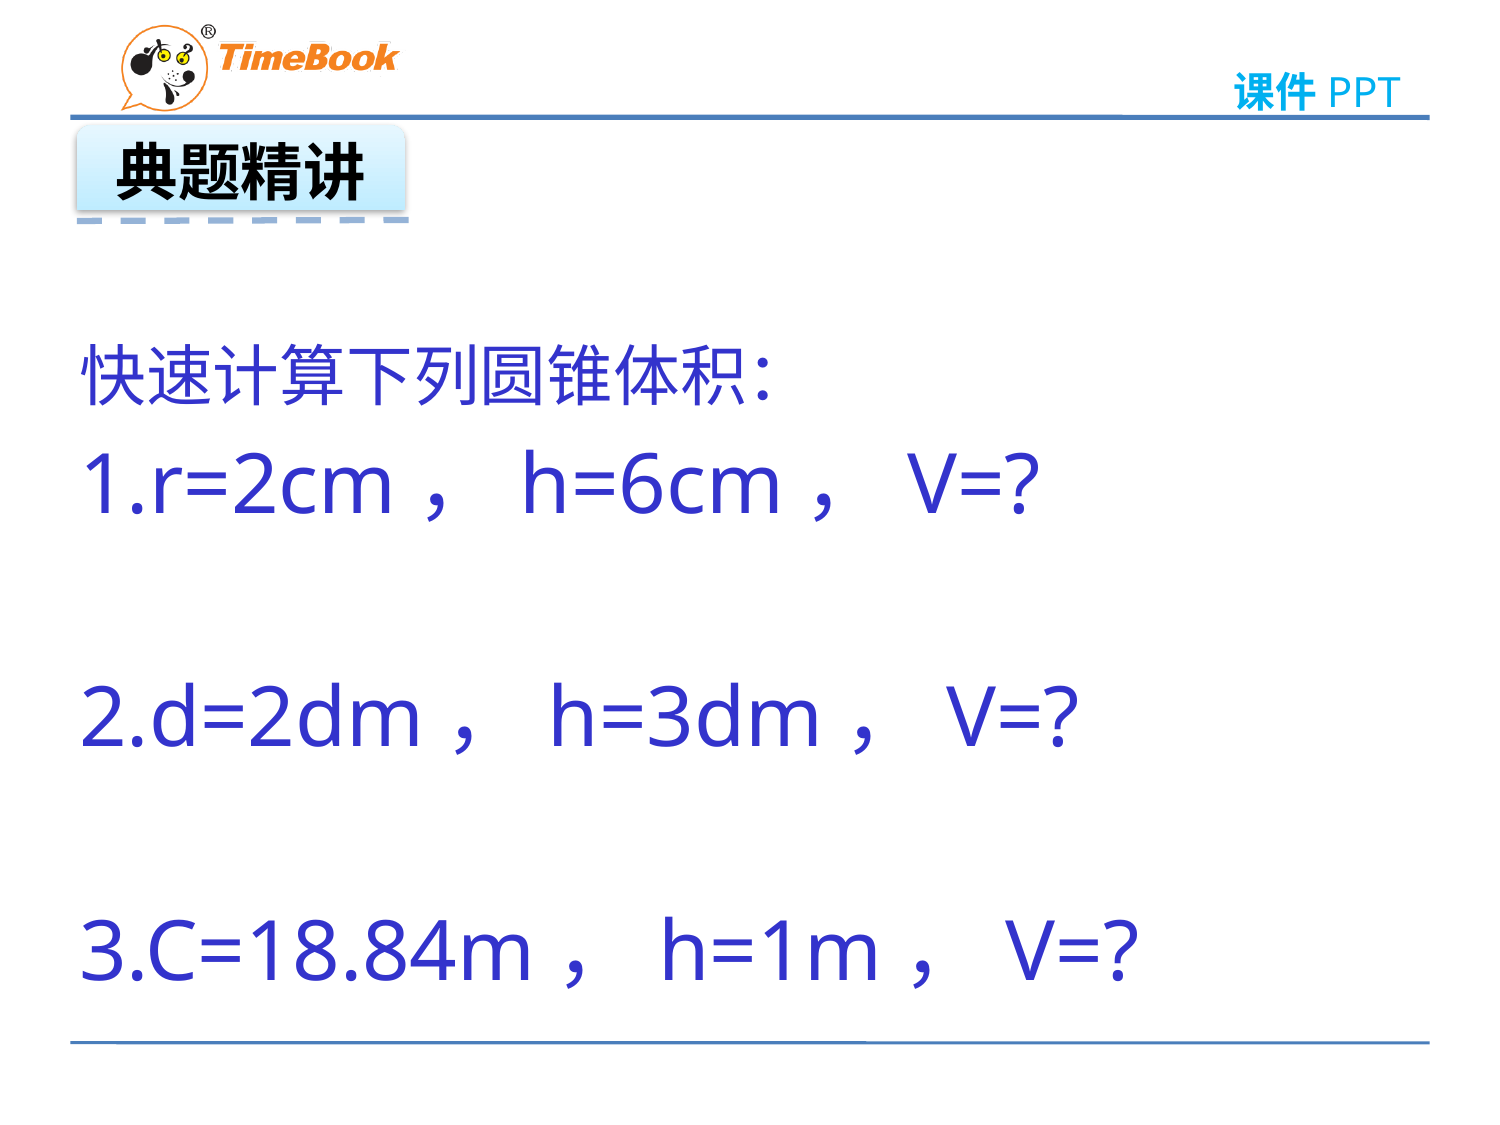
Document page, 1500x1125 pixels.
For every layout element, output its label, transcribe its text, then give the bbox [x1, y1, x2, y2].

picture [118, 22, 408, 113]
text_box 典题精讲 [76, 124, 406, 212]
text_box 快速计算下列圆锥体积： 1.r=2cm，h=6cm，V=? 2.d=2dm，h=3dm，V=? 3.C=18.84m，h=1m，V=? [64, 326, 1461, 1024]
